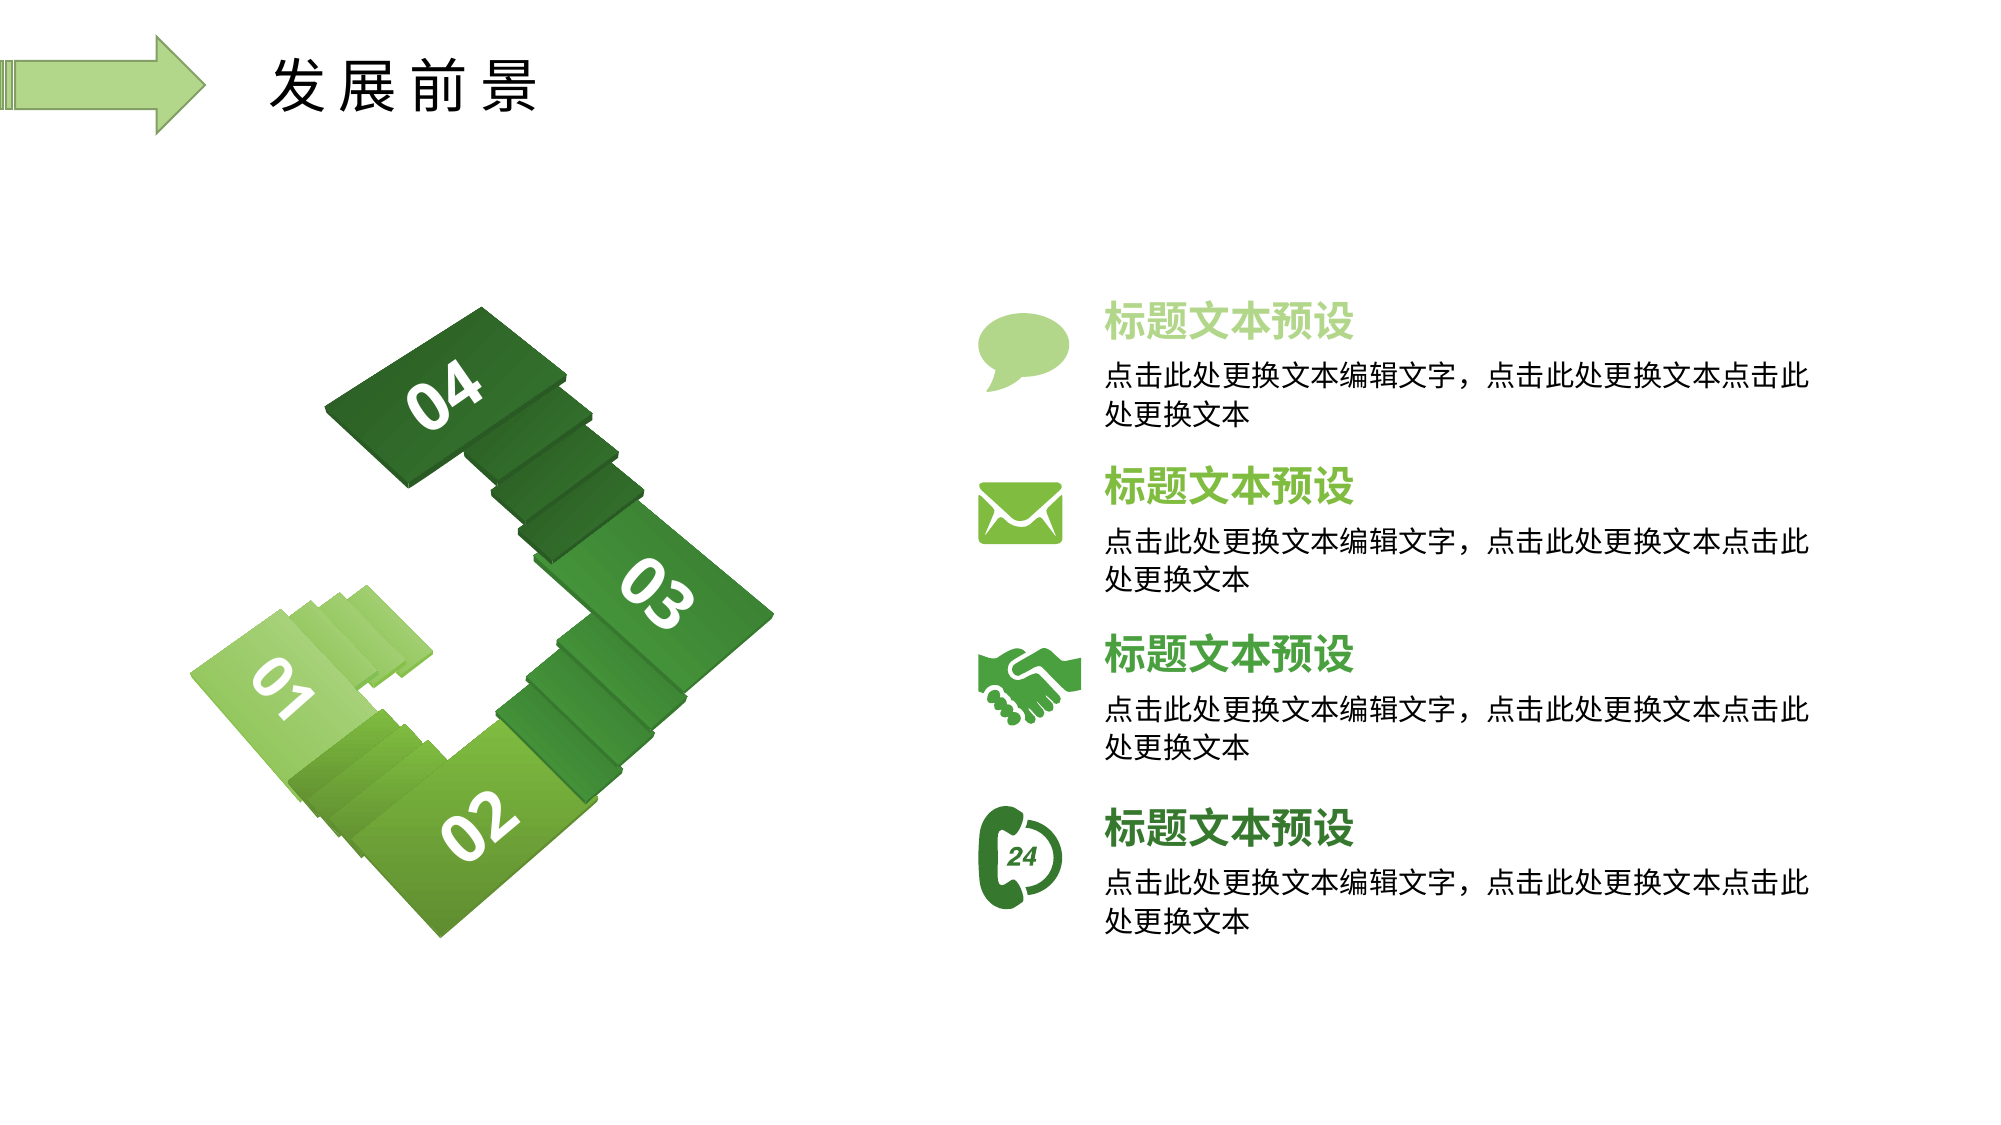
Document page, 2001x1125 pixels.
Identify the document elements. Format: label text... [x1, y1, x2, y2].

text_box [14, 34, 207, 136]
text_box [1081, 292, 1810, 422]
text_box [5, 60, 13, 110]
text_box [1025, 819, 1063, 896]
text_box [1081, 625, 1810, 755]
text_box [1022, 846, 1037, 866]
text_box [987, 689, 1021, 726]
text_box [0, 60, 4, 110]
text_box [979, 482, 1062, 522]
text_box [1081, 457, 1810, 587]
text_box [190, 306, 775, 939]
text_box [978, 313, 1070, 392]
text_box [1011, 648, 1081, 692]
text_box 发展前景 [253, 42, 617, 127]
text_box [1081, 799, 1810, 929]
text_box [978, 805, 1024, 910]
text_box [978, 494, 1063, 545]
text_box [978, 648, 1061, 724]
